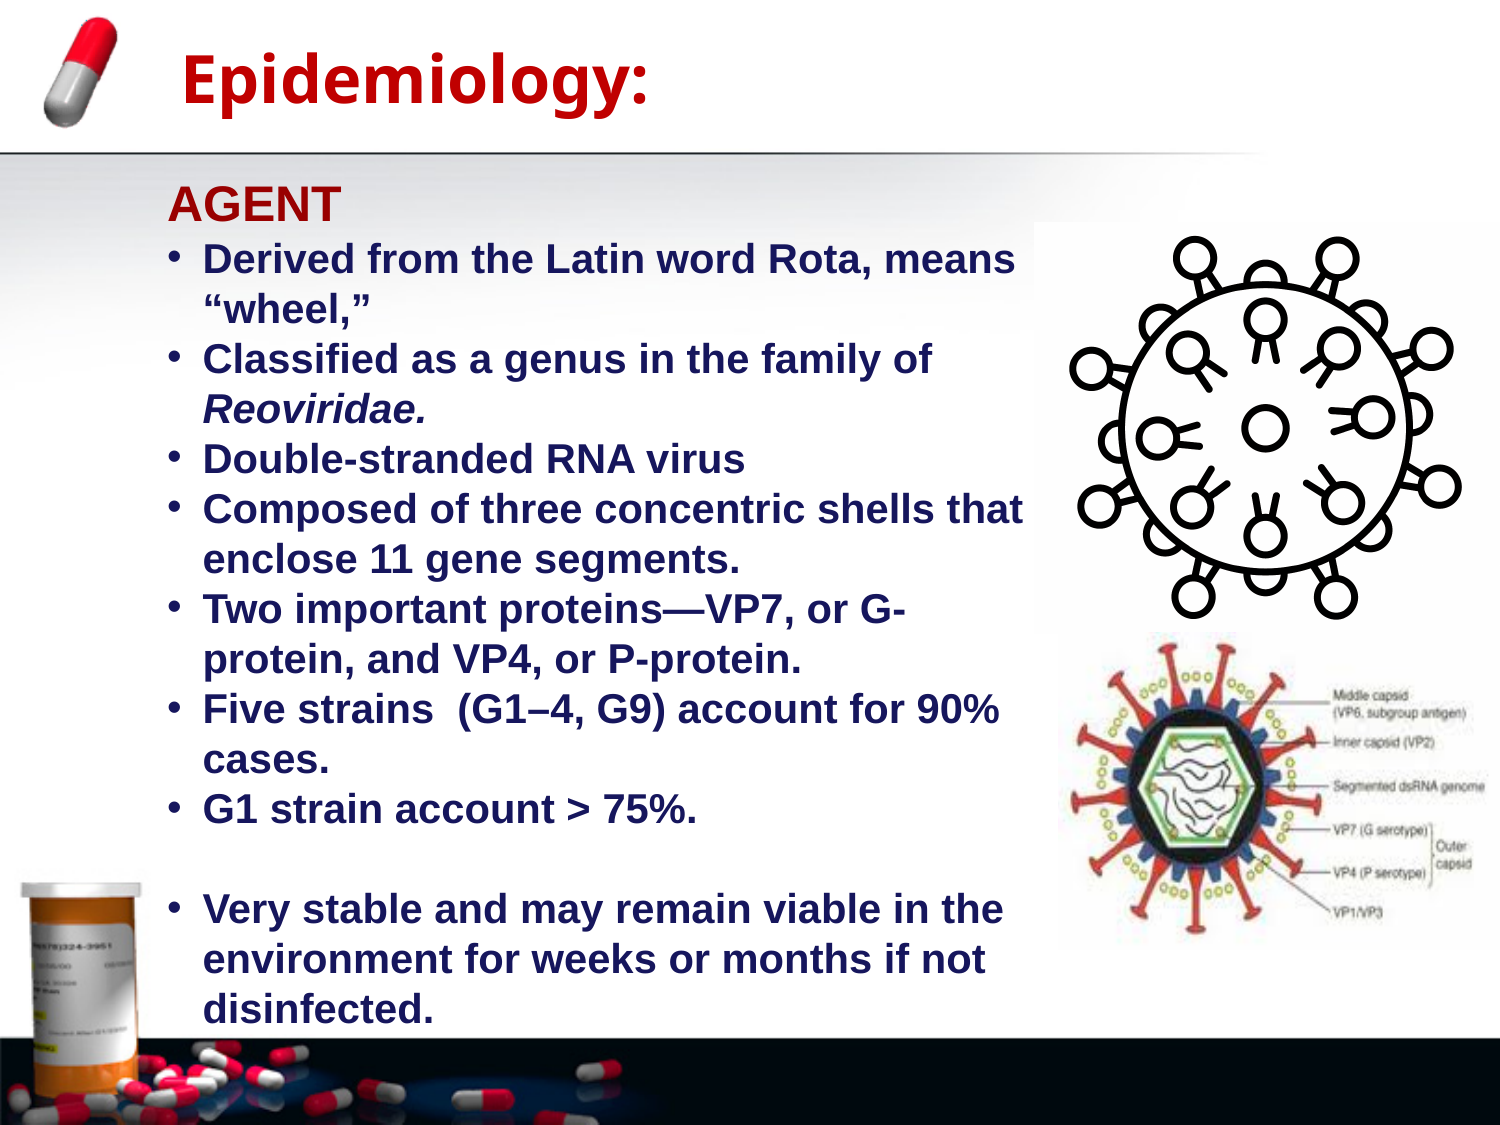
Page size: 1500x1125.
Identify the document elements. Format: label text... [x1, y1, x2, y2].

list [1057, 632, 1500, 950]
title Epidemiology: [165, 0, 1391, 155]
text_box AGENT Derived from the Latin word Rota, means “wheel,” Classified as a genus in the family of Reoviridae. Double-stranded RNA virus Composed of three concentric shells that enclose 11 gene segments. Two important proteins—VP7, or G-protein, and VP4, or P-protein. Five strains (G1–4, G9) account for 90% cases. G1 strain account > 75%. Very stable and may remain viable in the environment for weeks or months if not disinfected. [152, 164, 1055, 1125]
picture [0, 0, 1500, 1125]
